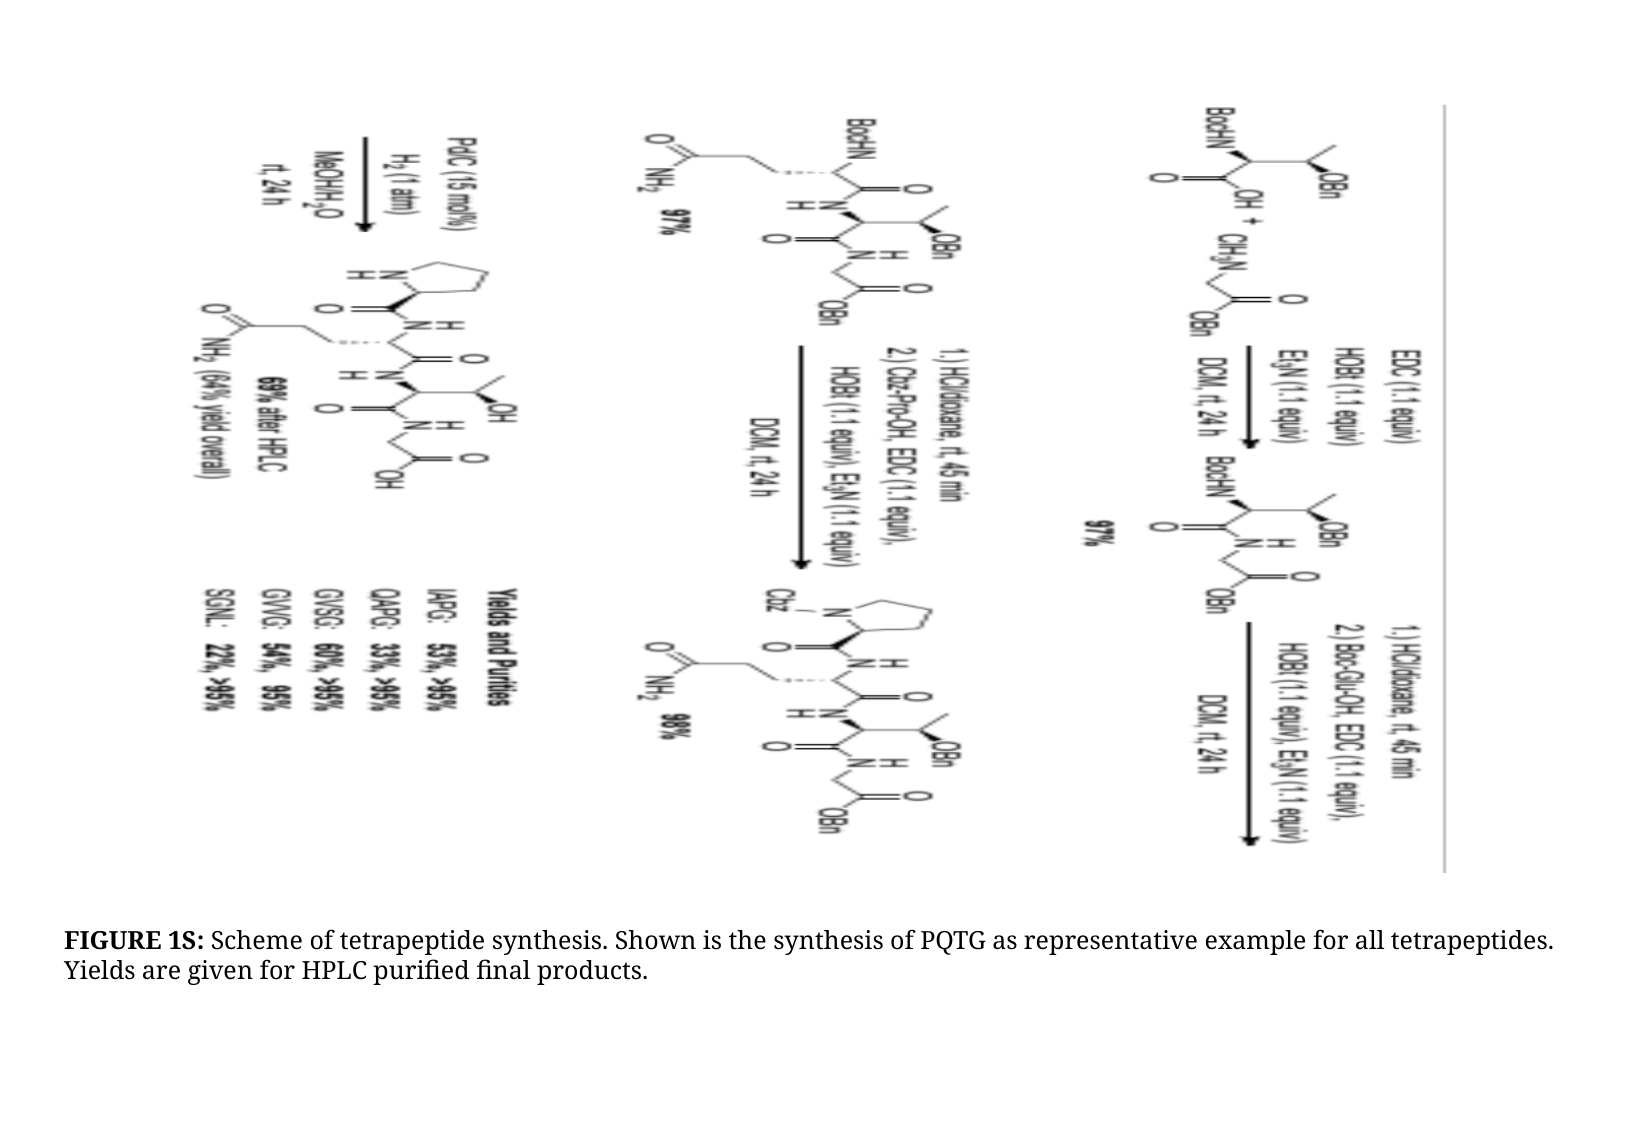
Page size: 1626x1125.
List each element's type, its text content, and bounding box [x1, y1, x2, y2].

text_box FIGURE 1S: Scheme of tetrapeptide synthesis. Shown is the synthesis of PQTG as representative example for all tetrapeptides. Yields are given for HPLC purified final products. [49, 916, 428, 1022]
picture [428, 0, 1197, 1125]
text_box FIGURE 1S: Scheme of tetrapeptide synthesis. Shown is the synthesis of PQTG as representative example for all tetrapeptides. Yields are given for HPLC purified final products. [1197, 916, 1625, 1022]
